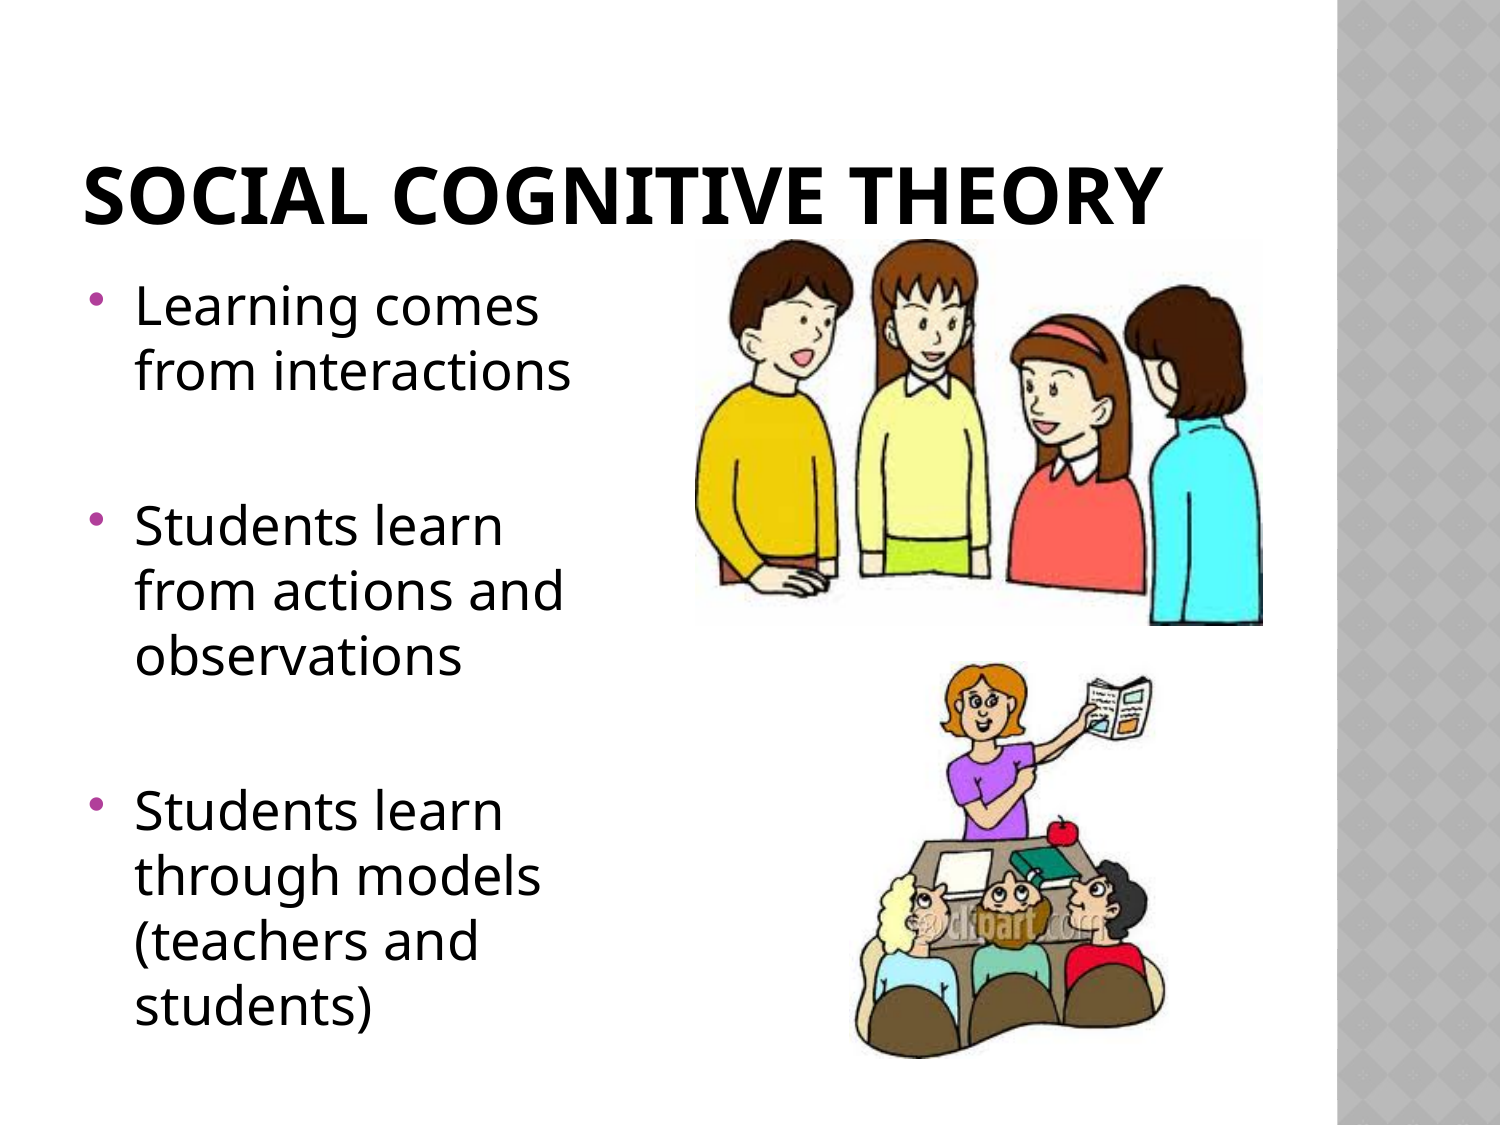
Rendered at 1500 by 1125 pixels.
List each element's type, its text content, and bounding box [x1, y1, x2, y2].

title Social Cognitive Theory [75, 52, 1263, 240]
picture [695, 239, 1263, 626]
list Learning comes from interactions Students learn from actions and observations Students learn through models (teachers and students) [75, 264, 625, 1059]
picture [849, 661, 1170, 1060]
